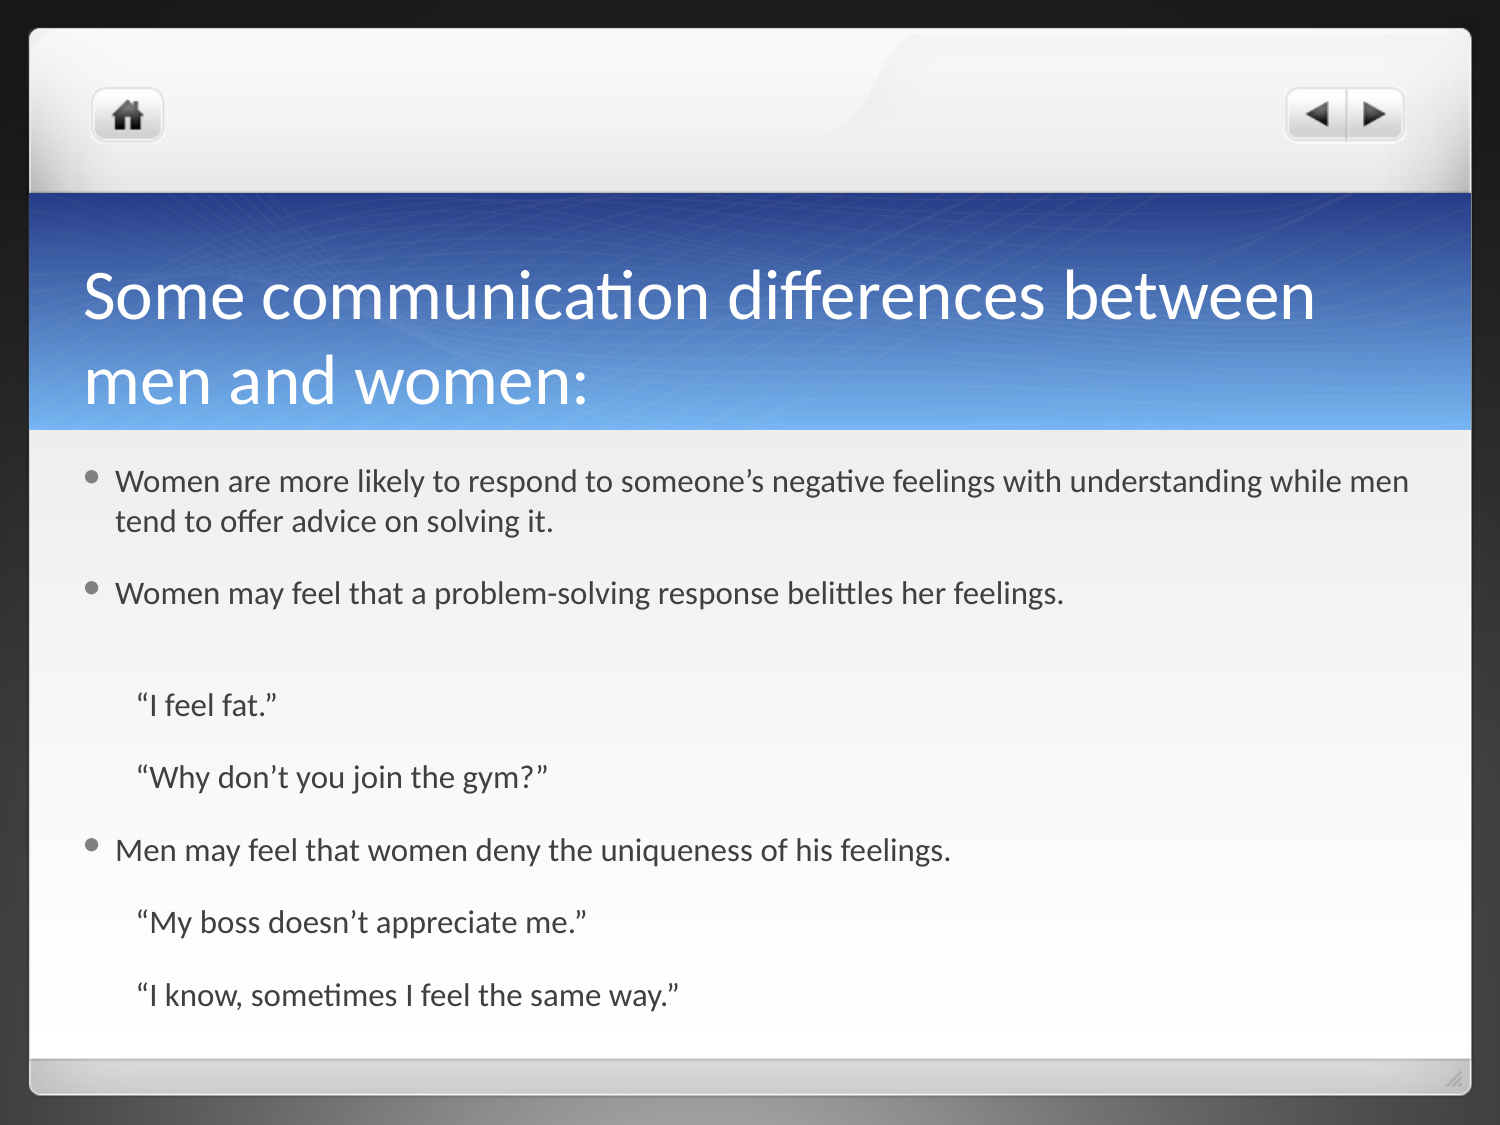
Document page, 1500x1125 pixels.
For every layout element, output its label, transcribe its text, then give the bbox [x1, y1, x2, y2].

list Women are more likely to respond to someone’s negative feelings with understanding while men tend to offer advice on solving it. Women may feel that a problem-solving response belittles her feelings. “I feel fat.” “Why don’t you join the gym?” Men may feel that women deny the uniqueness of his feelings. “My boss doesn’t appreciate me.” “I know, sometimes I feel the same way.” [68, 452, 1432, 1025]
title Some communication differences between men and women: [68, 238, 1432, 427]
picture [0, 0, 1500, 1125]
